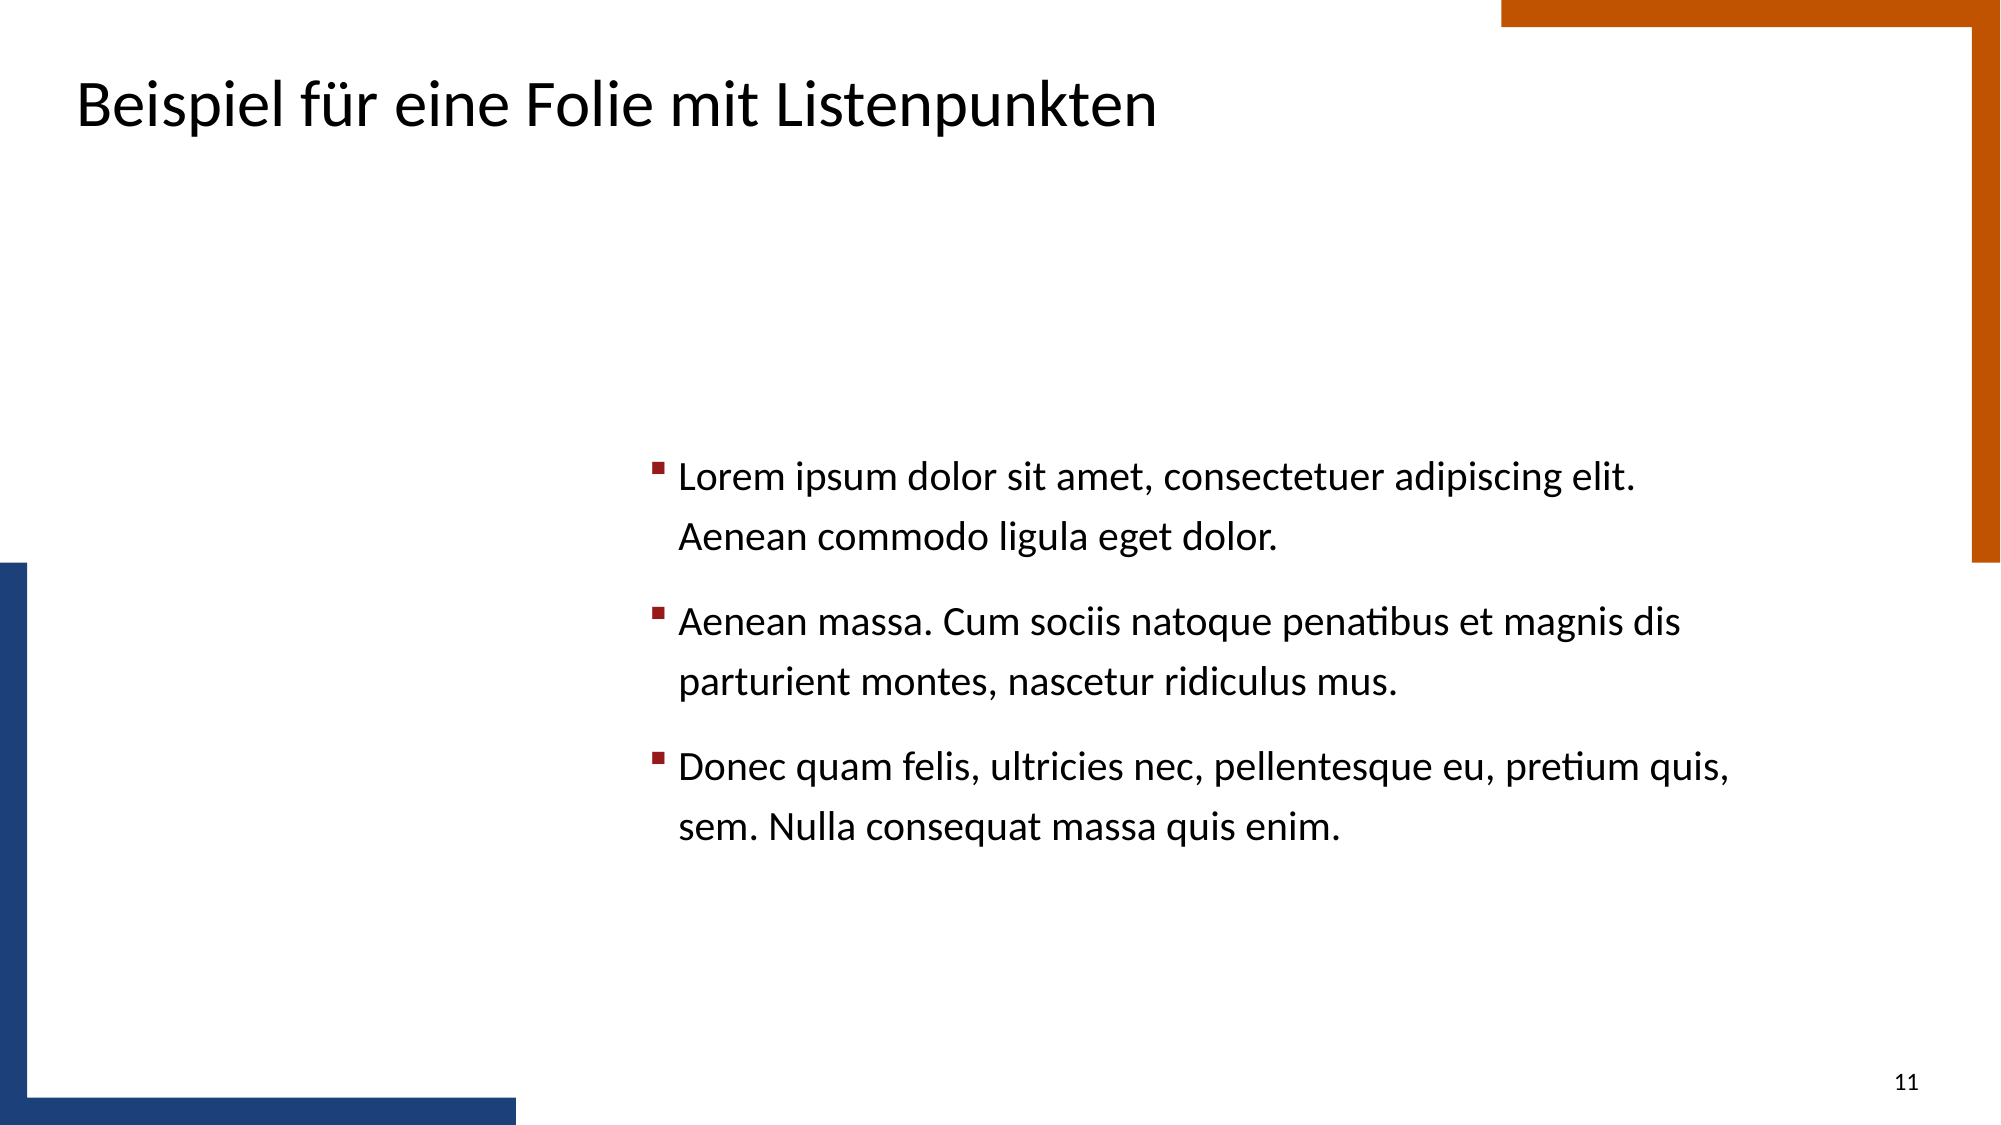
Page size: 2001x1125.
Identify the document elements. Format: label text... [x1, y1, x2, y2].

list Lorem ipsum dolor sit amet, consectetuer adipiscing elit. Aenean commodo ligula eget dolor. Aenean massa. Cum sociis natoque penatibus et magnis dis parturient montes, nascetur ridiculus mus. Donec quam felis, ultricies nec, pellentesque eu, pretium quis, sem. Nulla consequat massa quis enim. [648, 302, 1747, 985]
title Beispiel für eine Folie mit Listenpunkten [76, 59, 1922, 141]
slide_number 11 [1482, 1065, 1920, 1096]
